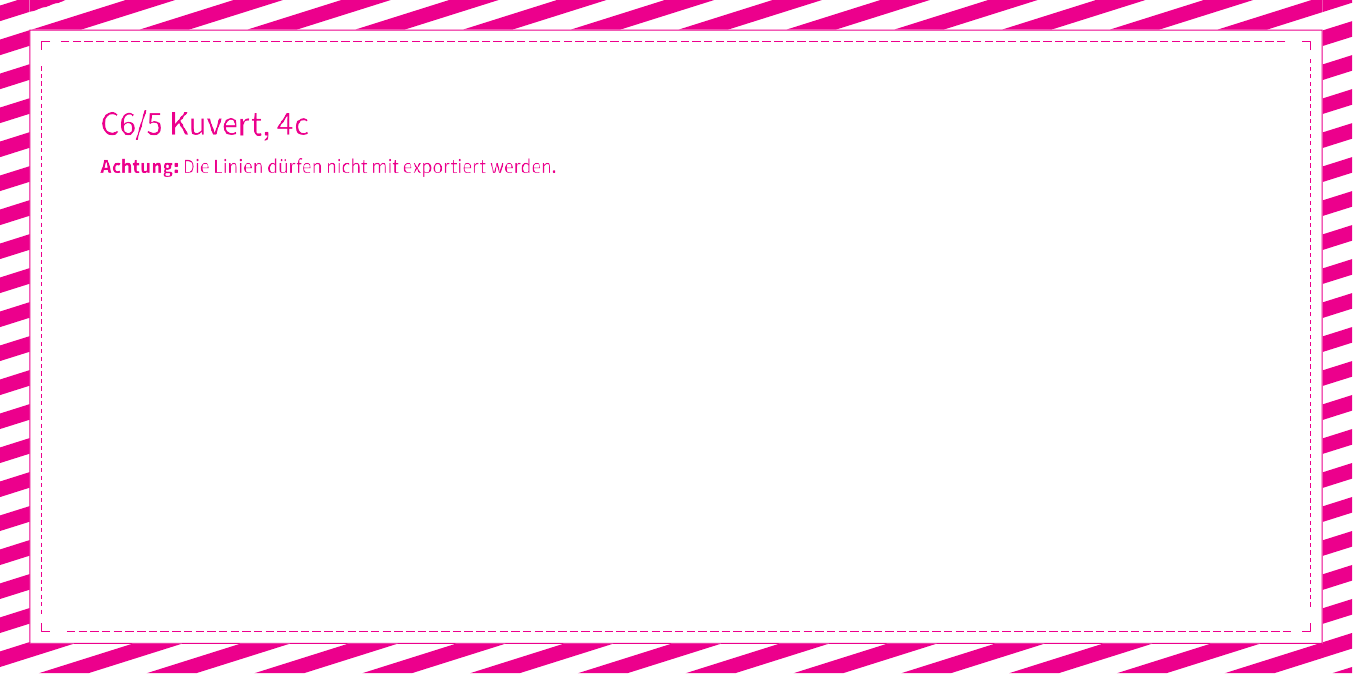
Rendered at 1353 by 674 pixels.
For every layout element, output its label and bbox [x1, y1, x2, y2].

picture [277, 113, 308, 135]
picture [30, 0, 68, 12]
picture [172, 112, 237, 135]
picture [240, 113, 269, 141]
picture [102, 110, 161, 140]
picture [100, 158, 550, 177]
